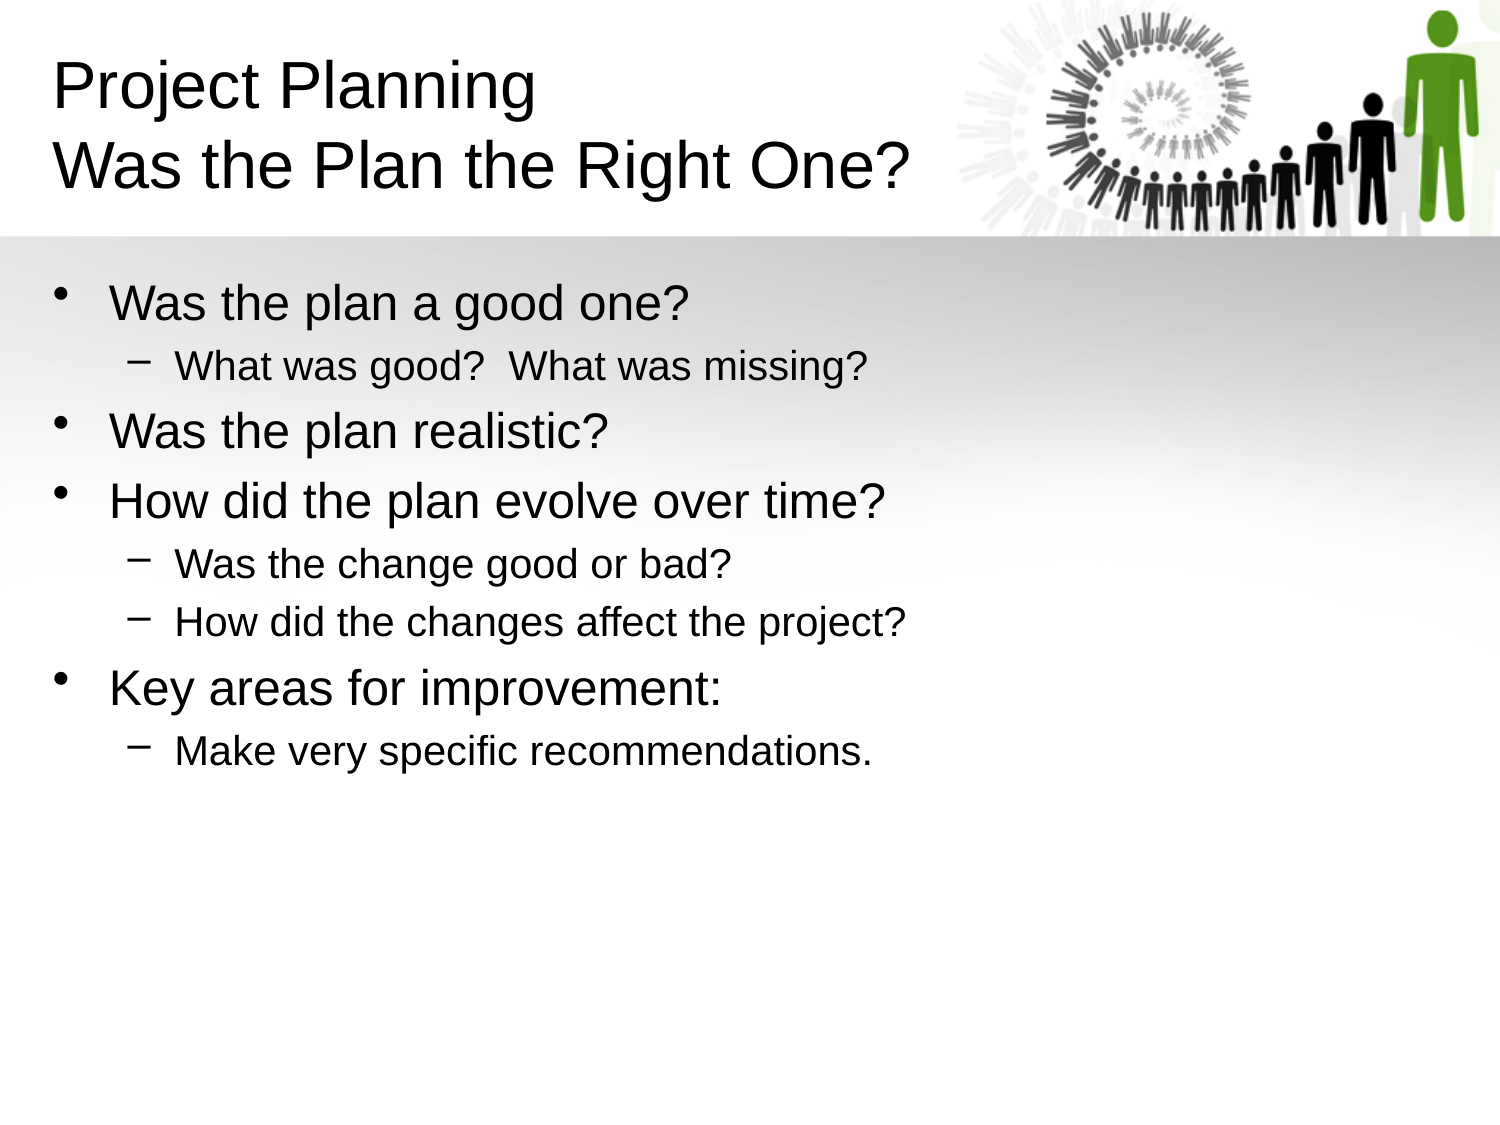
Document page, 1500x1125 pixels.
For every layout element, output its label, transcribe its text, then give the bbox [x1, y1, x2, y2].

list Was the plan a good one? What was good? What was missing? Was the plan realistic? How did the plan evolve over time? Was the change good or bad? How did the changes affect the project? Key areas for improvement: Make very specific recommendations. [37, 262, 1463, 988]
picture [0, 0, 1500, 1125]
title Project Planning Was the Plan the Right One? [37, 21, 1025, 222]
